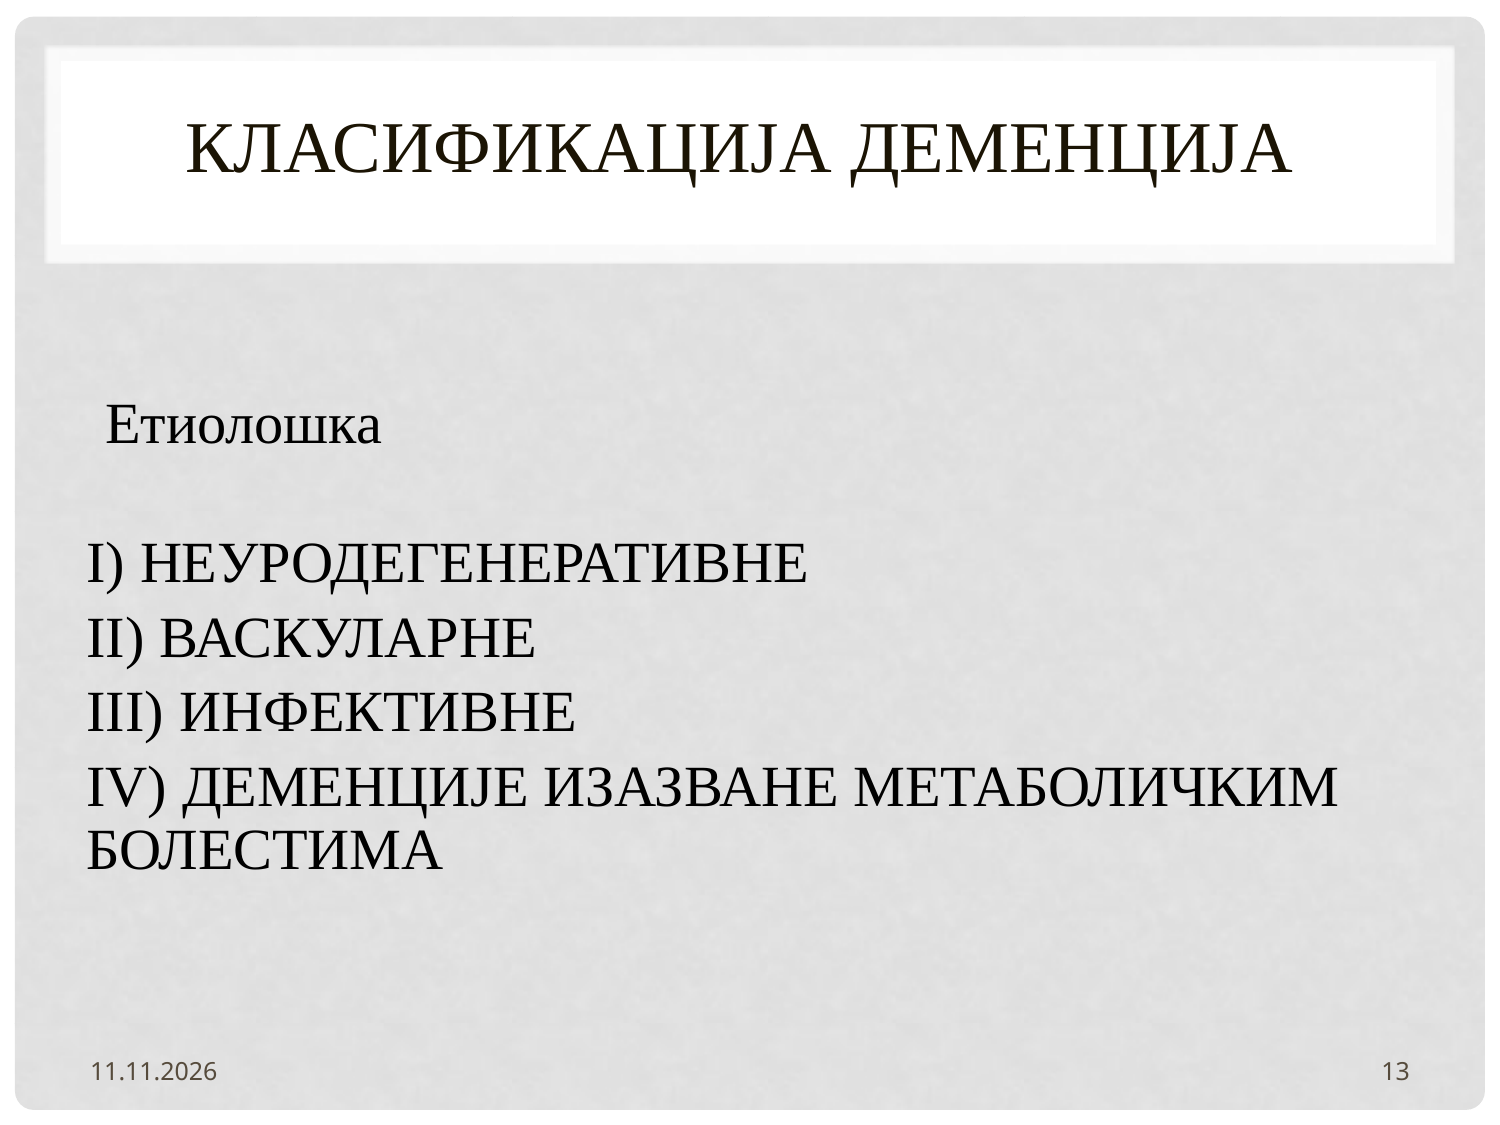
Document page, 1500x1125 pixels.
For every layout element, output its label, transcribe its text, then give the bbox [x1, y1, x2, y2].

slide_number 13 [1074, 1042, 1425, 1103]
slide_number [75, 1042, 425, 1103]
list Етиолошка I) НЕУРОДЕГЕНЕРАТИВНЕ II) ВАСКУЛАРНЕ III) ИНФЕКТИВНЕ IV) ДЕМЕНЦИЈЕ ИЗАЗВАНЕ МЕТАБОЛИЧКИМ БОЛЕСТИМА [71, 385, 1422, 1100]
title КЛАСИФИКАЦИЈА ДЕМЕНЦИЈА [112, 50, 1368, 238]
